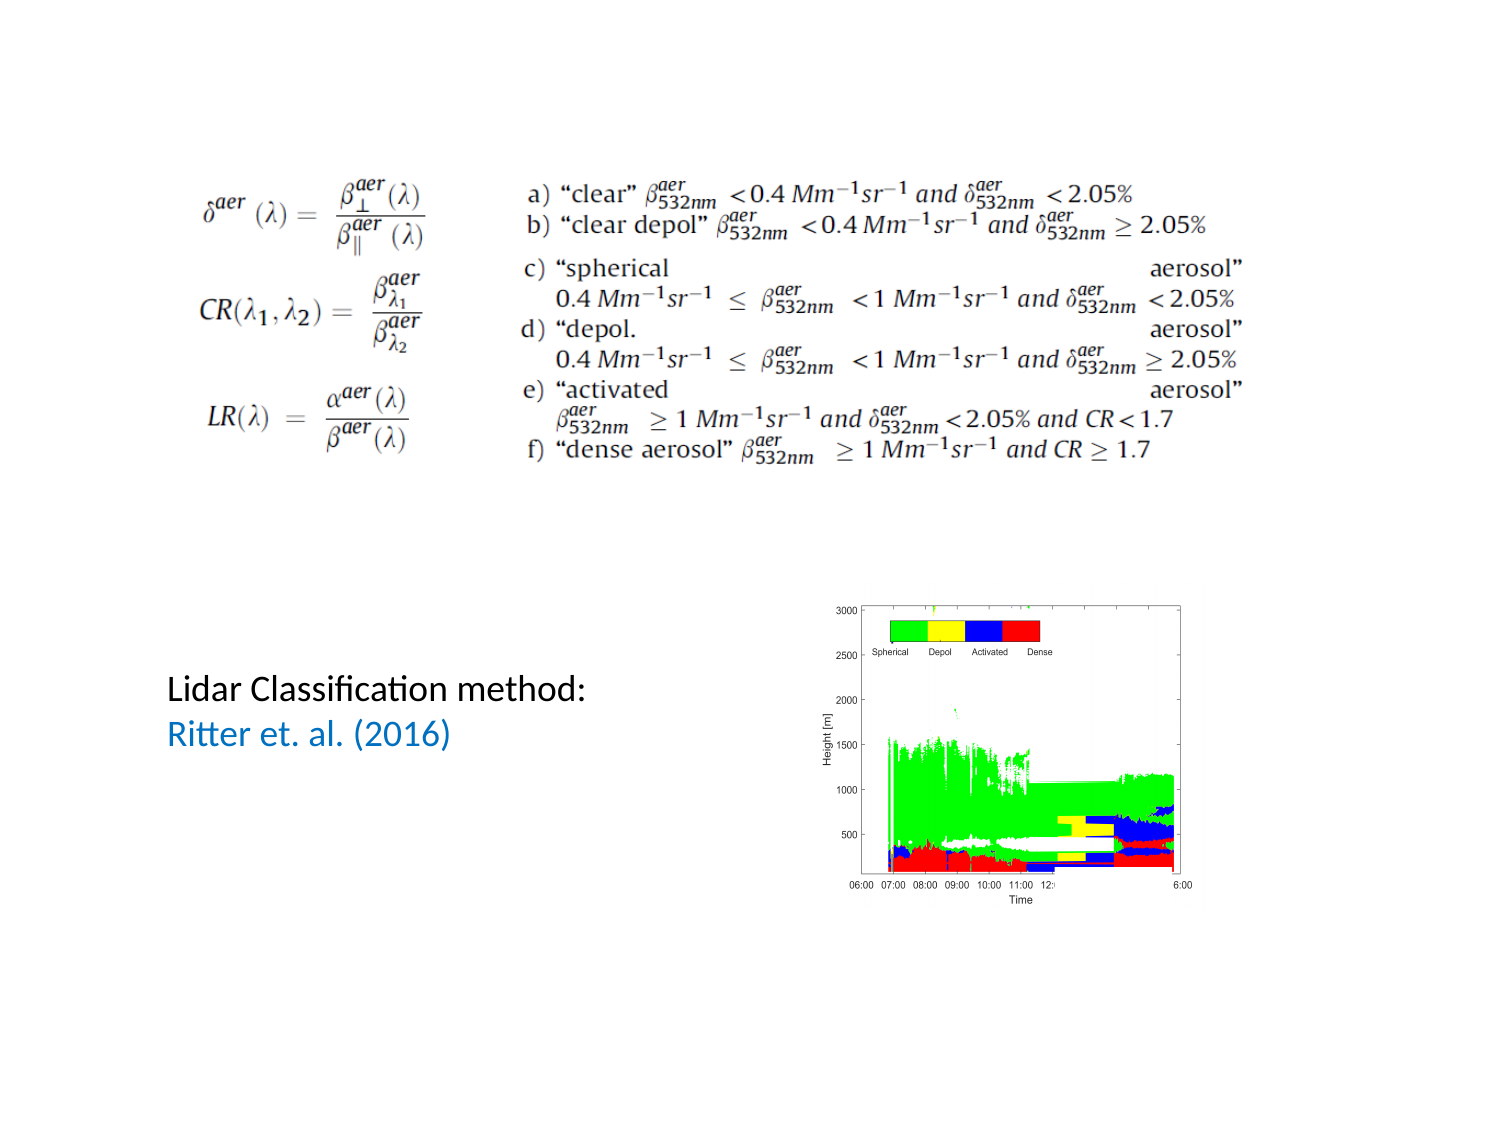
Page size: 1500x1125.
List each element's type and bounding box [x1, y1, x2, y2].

text_box [480, 163, 1266, 469]
picture [187, 163, 469, 472]
text_box [152, 581, 1208, 1020]
